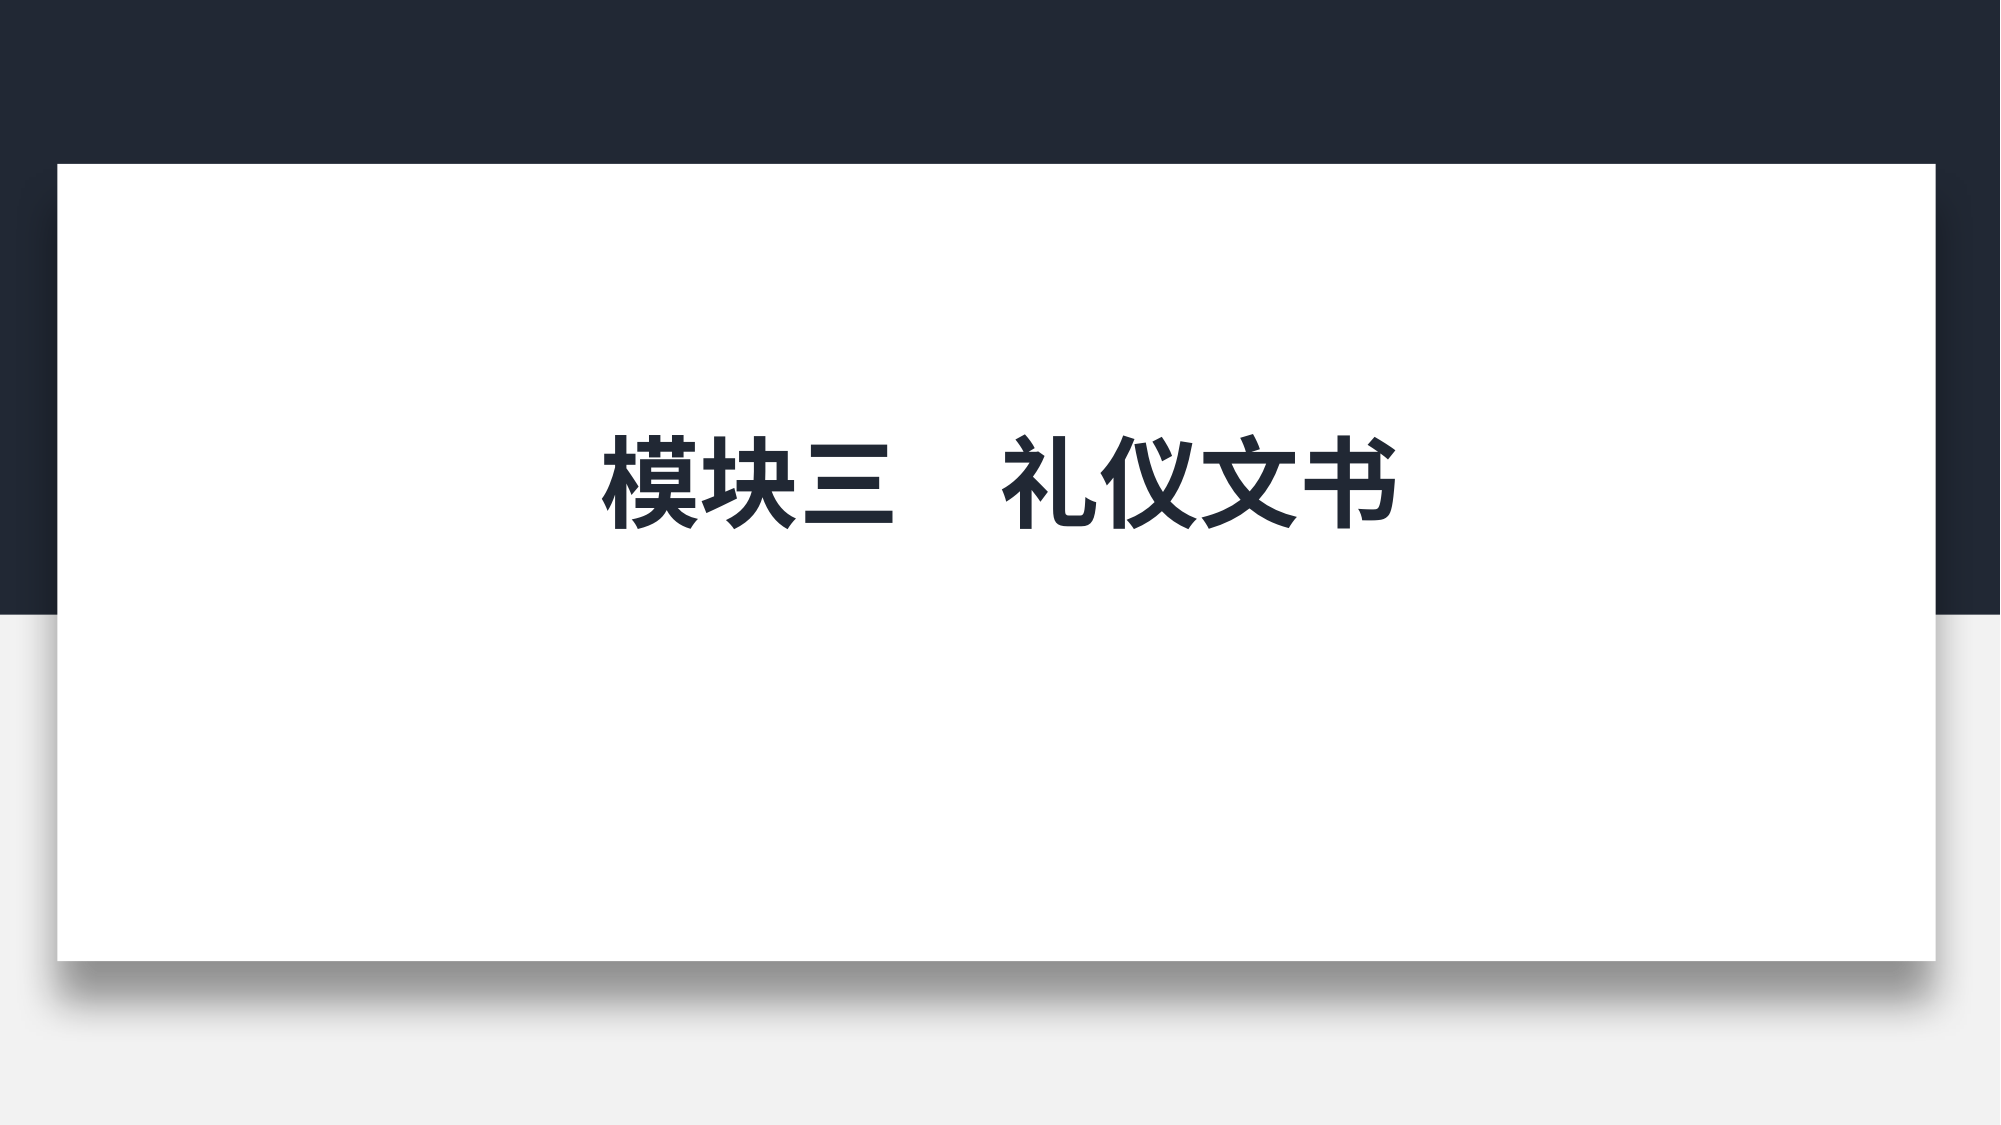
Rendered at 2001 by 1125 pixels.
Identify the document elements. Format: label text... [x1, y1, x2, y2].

text_box [56, 163, 1937, 962]
text_box 模块三 礼仪文书 [585, 412, 1415, 548]
text_box [0, 0, 2000, 616]
